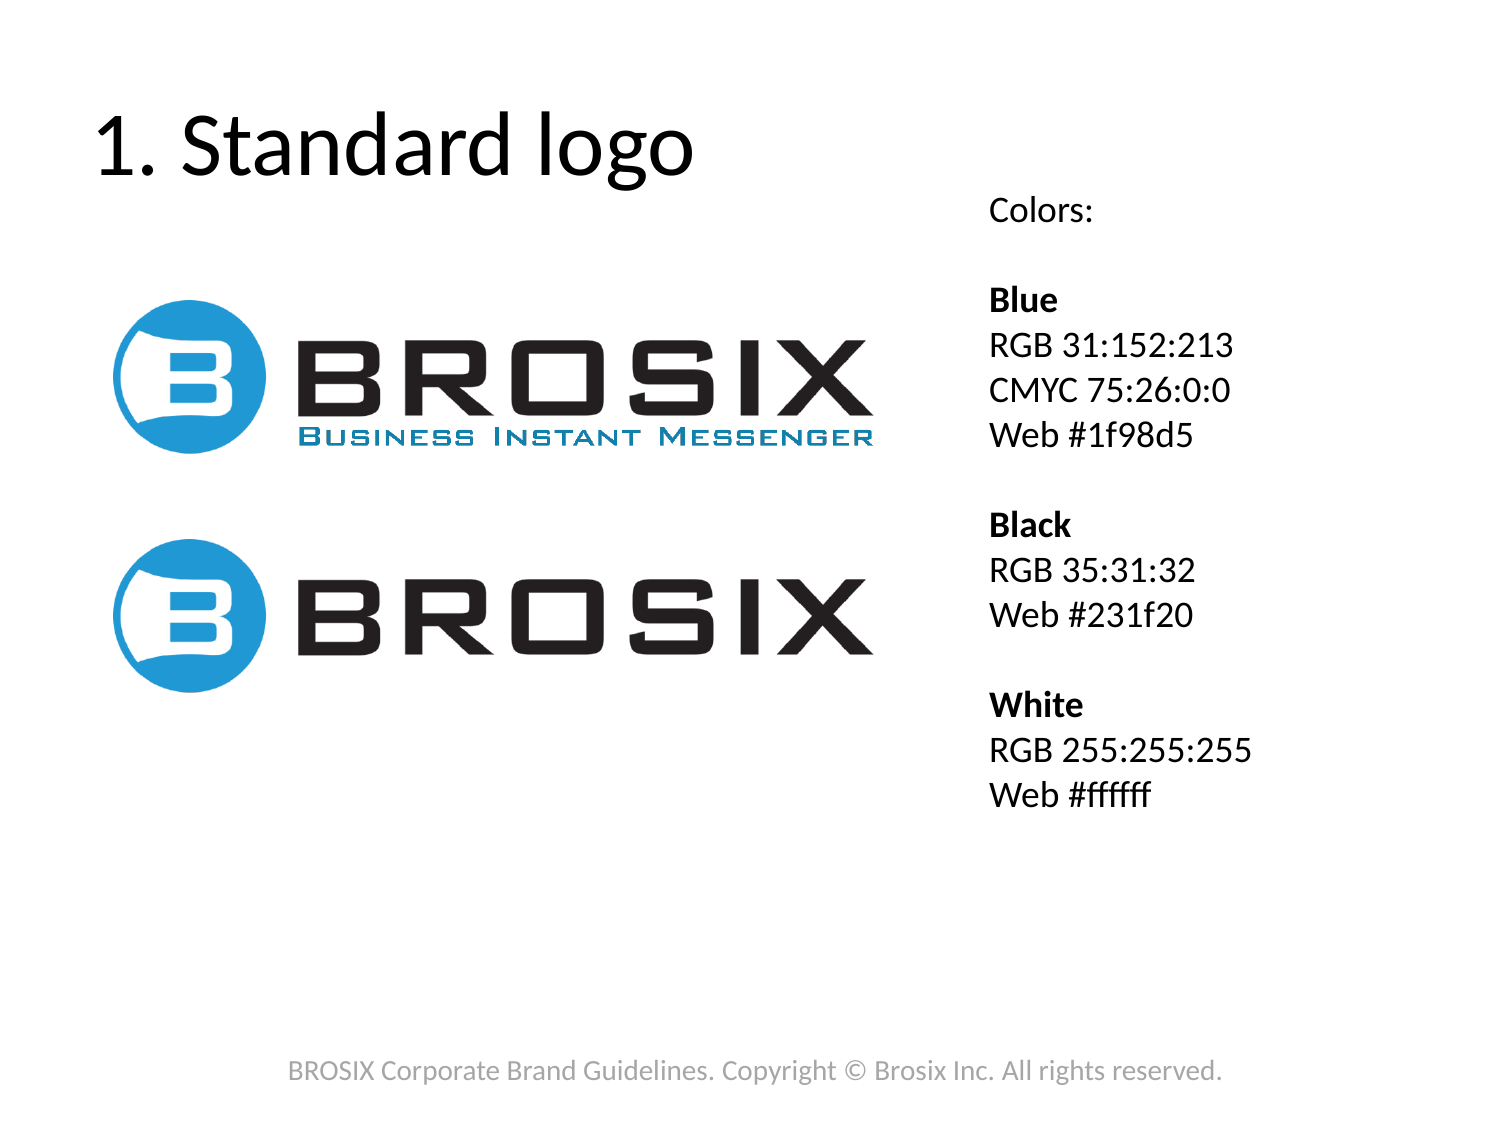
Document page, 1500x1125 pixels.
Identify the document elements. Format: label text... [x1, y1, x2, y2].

picture [111, 538, 875, 694]
picture [111, 299, 875, 454]
text_box Colors: Blue RGB 31:152:213 CMYC 75:26:0:0 Web #1f98d5 Black RGB 35:31:32 Web #231f20 White RGB 255:255:255 Web #ffffff [974, 177, 1447, 823]
text_box BROSIX Corporate Brand Guidelines. Copyright © Brosix Inc. All rights reserved. [41, 1043, 1471, 1094]
title 1. Standard logo [75, 45, 1425, 233]
